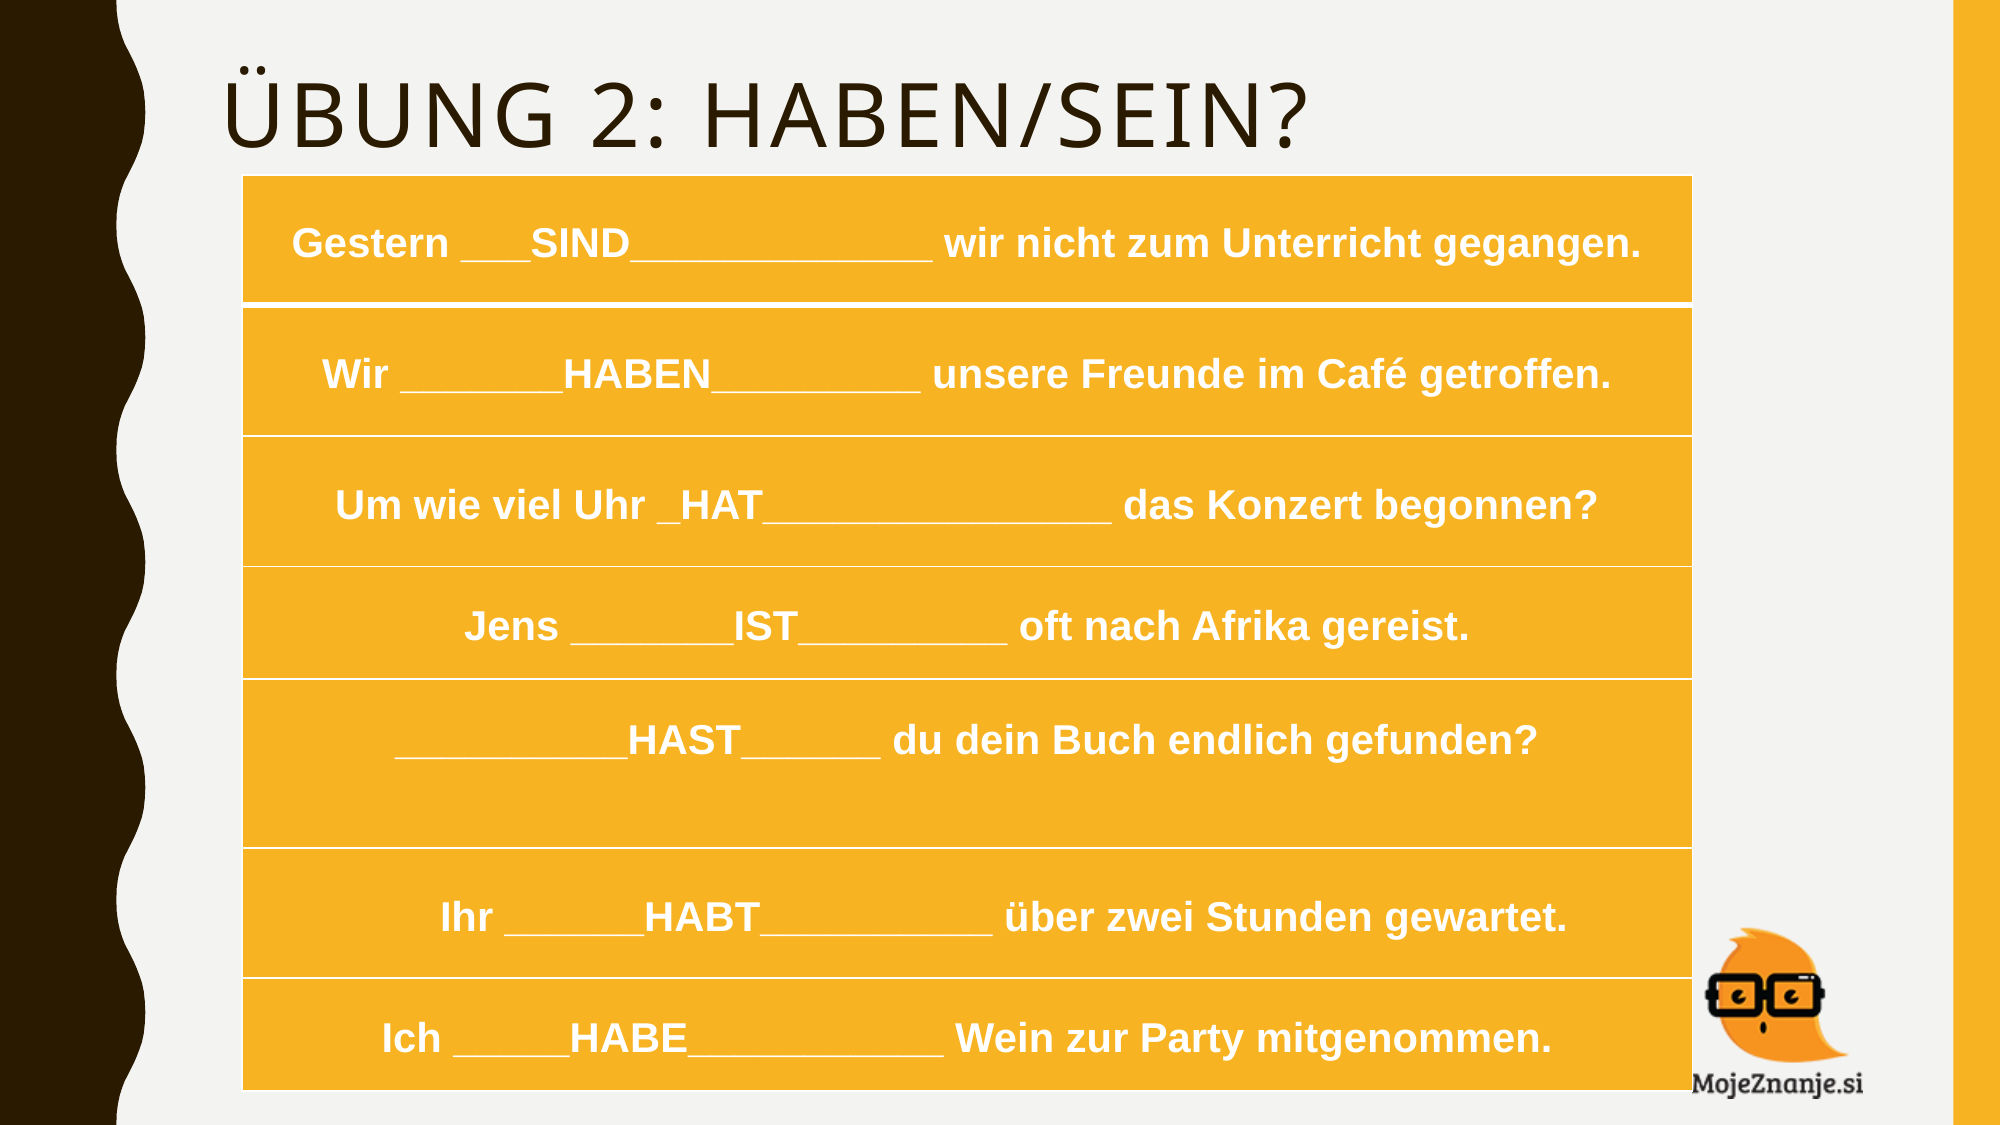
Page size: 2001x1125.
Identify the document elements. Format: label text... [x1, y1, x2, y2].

title Übung 2: haben/SEIN? [205, 62, 1875, 175]
table_header Gestern ___SIND_____________ wir nicht zum Unterricht gegangen. [243, 176, 1692, 302]
table_cell Jens _______IST_________ oft nach Afrika gereist. [243, 567, 1692, 678]
table_cell Um wie viel Uhr _HAT_______________ das Konzert begonnen? [243, 437, 1692, 566]
table_cell Ihr ______HABT__________ über zwei Stunden gewartet. [243, 849, 1692, 977]
table_cell Wir _______HABEN_________ unsere Freunde im Café getroffen. [243, 308, 1692, 435]
table_cell __________HAST______ du dein Buch endlich gefunden? [243, 680, 1692, 847]
picture [1692, 926, 1863, 1099]
table_cell Ich _____HABE___________ Wein zur Party mitgenommen. [243, 979, 1692, 1090]
